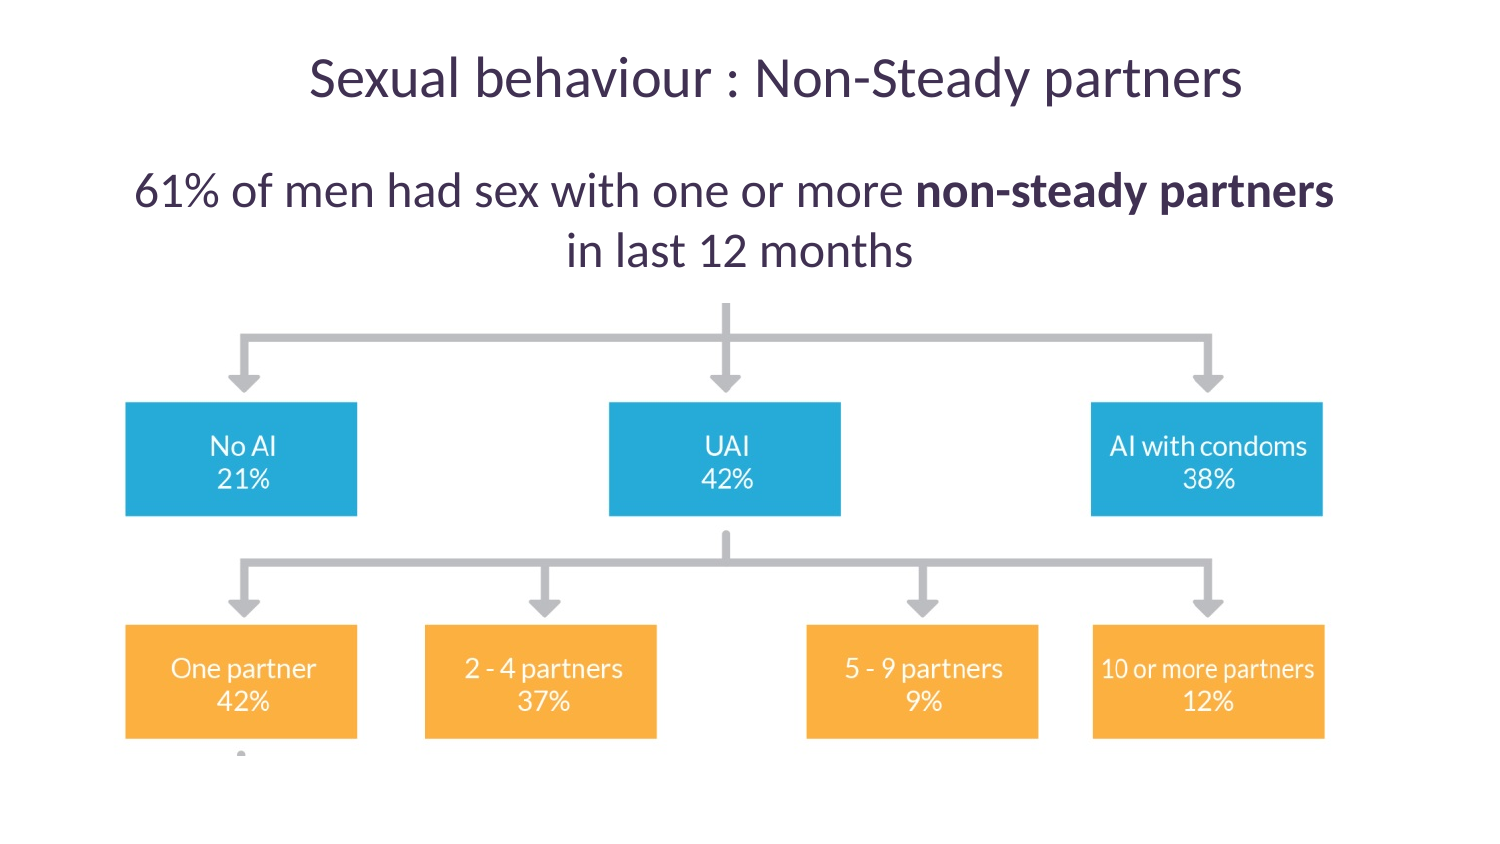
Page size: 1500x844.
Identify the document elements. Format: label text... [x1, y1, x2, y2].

text_box Sexual behaviour : Non-Steady partners [295, 32, 1259, 117]
text_box 61% of men had sex with one or more non-steady partners in last 12 months [118, 150, 1361, 285]
picture [96, 303, 1357, 756]
